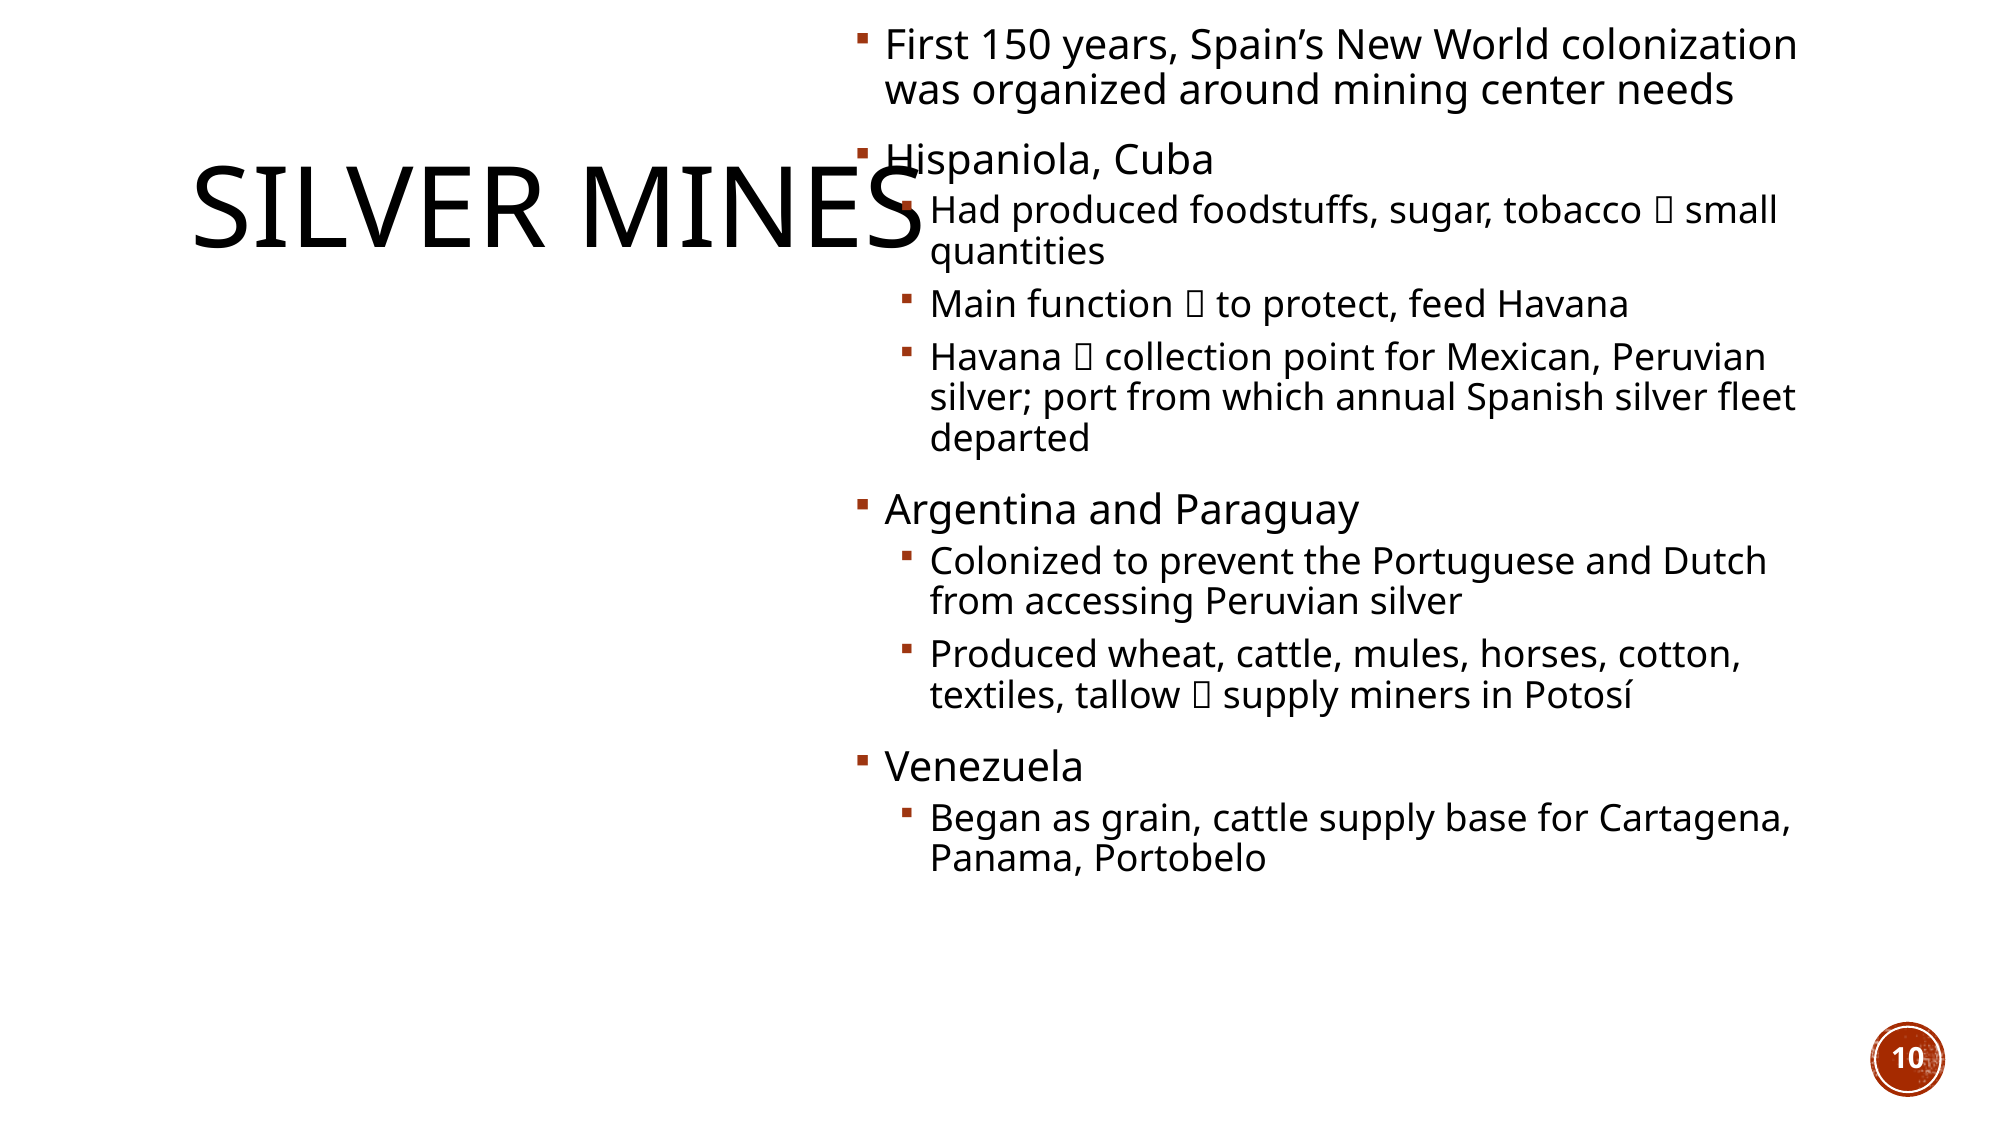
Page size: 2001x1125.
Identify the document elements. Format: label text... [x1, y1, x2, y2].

list First 150 years, Spain’s New World colonization was organized around mining center needs Hispaniola, Cuba Had produced foodstuffs, sugar, tobacco  small quantities Main function  to protect, feed Havana Havana  collection point for Mexican, Peruvian silver; port from which annual Spanish silver fleet departed Argentina and Paraguay Colonized to prevent the Portuguese and Dutch from accessing Peruvian silver Produced wheat, cattle, mules, horses, cotton, textiles, tallow  supply miners in Potosí Venezuela Began as grain, cattle supply base for Cartagena, Panama, Portobelo [839, 15, 1871, 1096]
slide_number 10 [1855, 1028, 1961, 1089]
title Silver Mines [175, 79, 839, 344]
